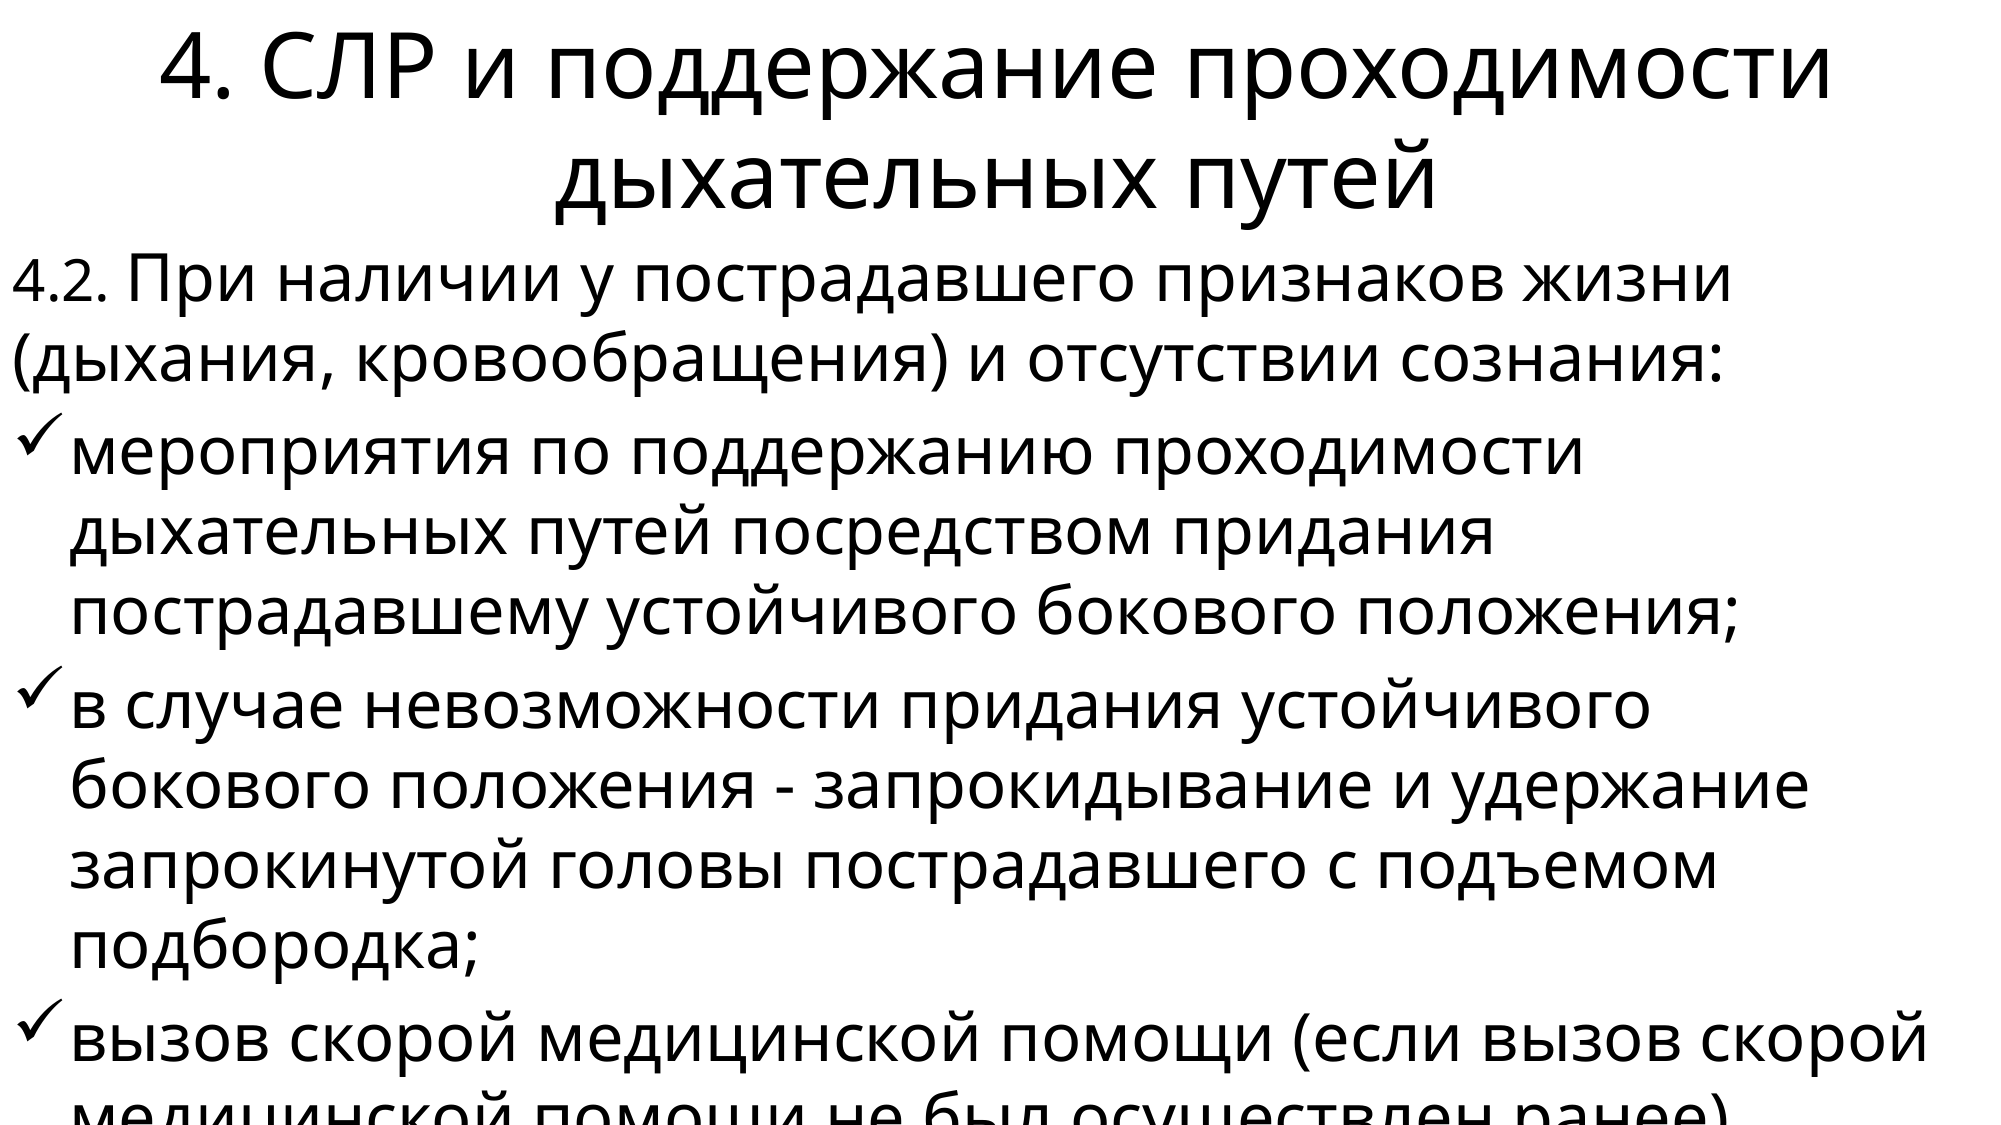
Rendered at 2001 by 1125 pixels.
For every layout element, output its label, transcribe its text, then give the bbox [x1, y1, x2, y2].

title 4. СЛР и поддержание проходимости дыхательных путей [0, 23, 1998, 212]
list 4.2. При наличии у пострадавшего признаков жизни (дыхания, кровообращения) и отсутствии сознания: мероприятия по поддержанию проходимости дыхательных путей посредством придания пострадавшему устойчивого бокового положения; в случае невозможности придания устойчивого бокового положения - запрокидывание и удержание запрокинутой головы пострадавшего с подъемом подбородка; вызов скорой медицинской помощи (если вызов скорой медицинской помощи не был осуществлен ранее). [0, 227, 1987, 1125]
